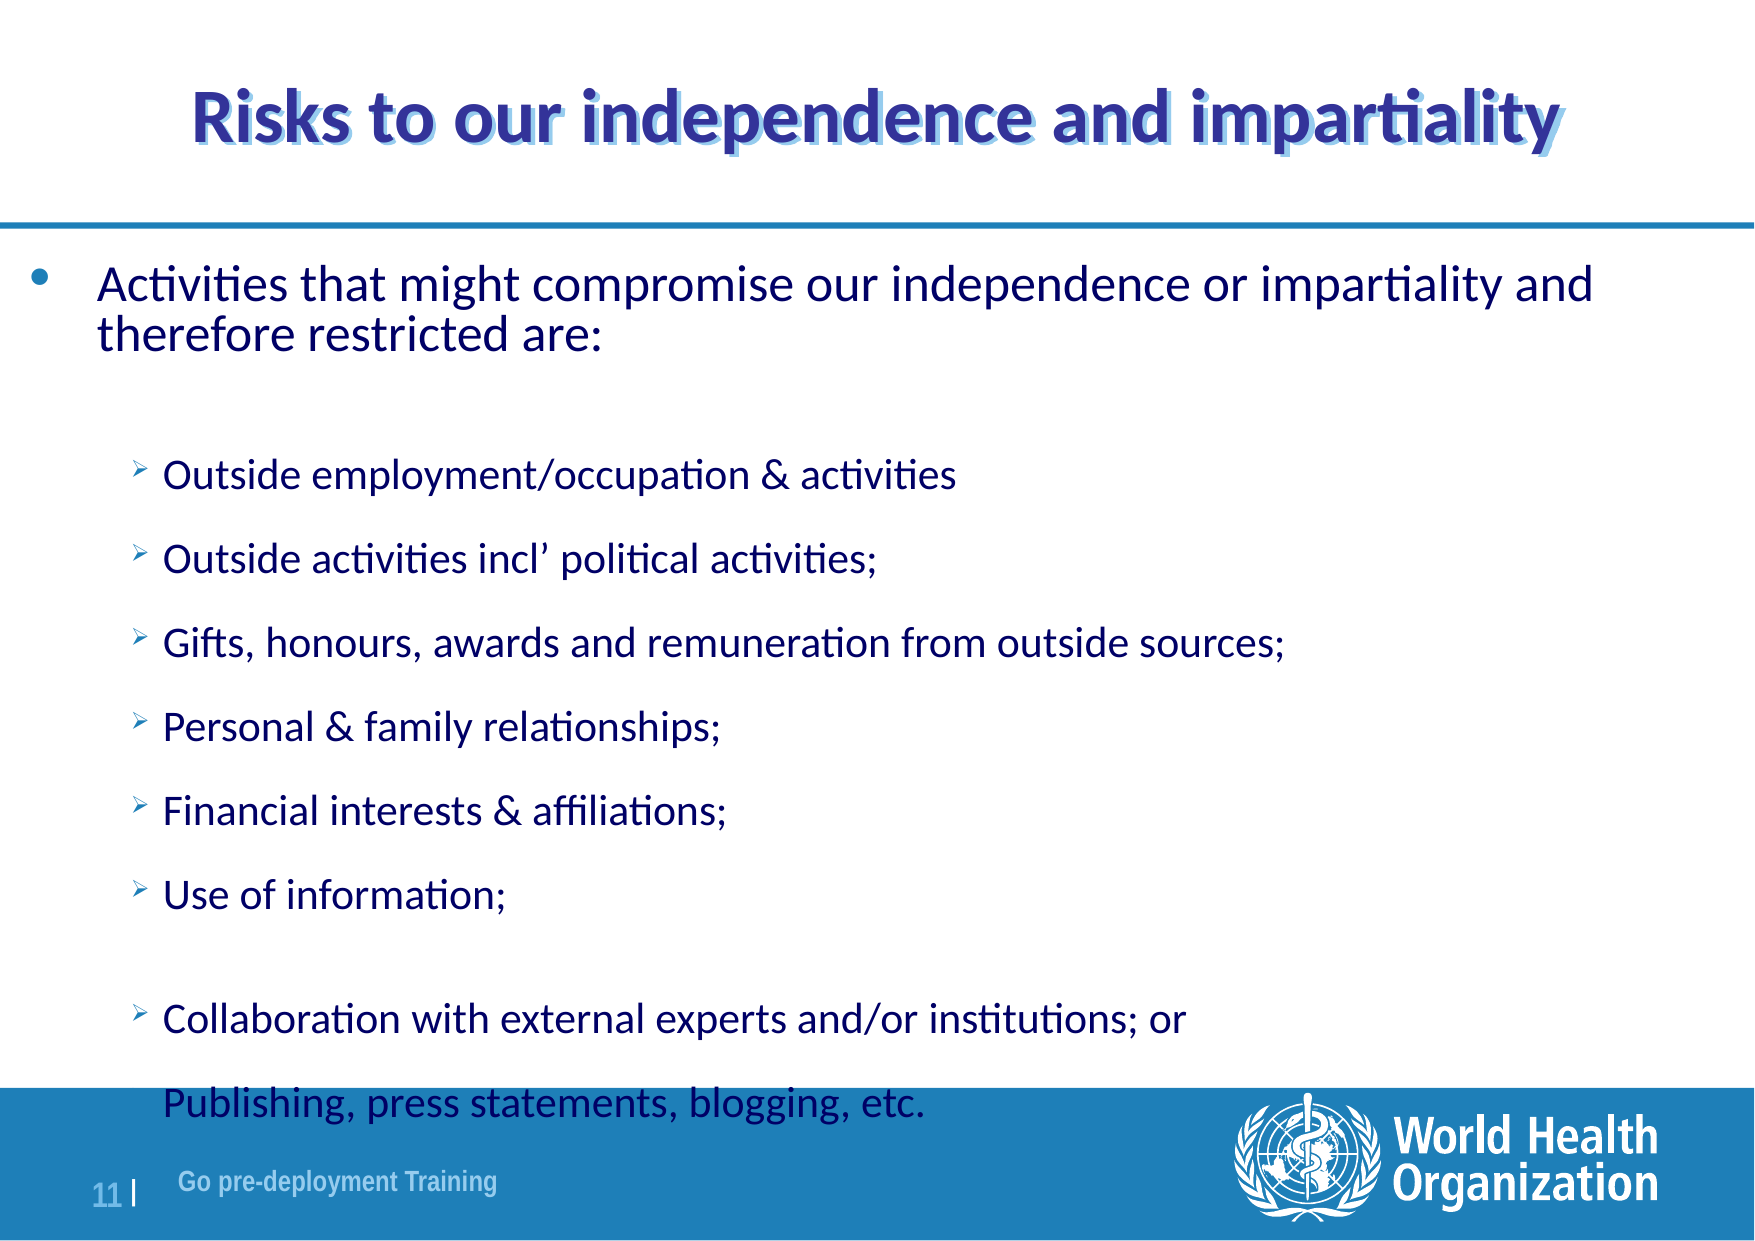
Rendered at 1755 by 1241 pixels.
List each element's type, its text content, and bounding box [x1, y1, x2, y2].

title Risks to our independence and impartiality [0, 0, 1755, 224]
list Activities that might compromise our independence or impartiality and therefore restricted are: Outside employment/occupation & activities Outside activities incl’ political activities; Gifts, honours, awards and remuneration from outside sources; Personal & family relationships; Financial interests & affiliations; Use of information; Collaboration with external experts and/or institutions; or Publishing, press statements, blogging, etc. [29, 261, 1740, 1059]
